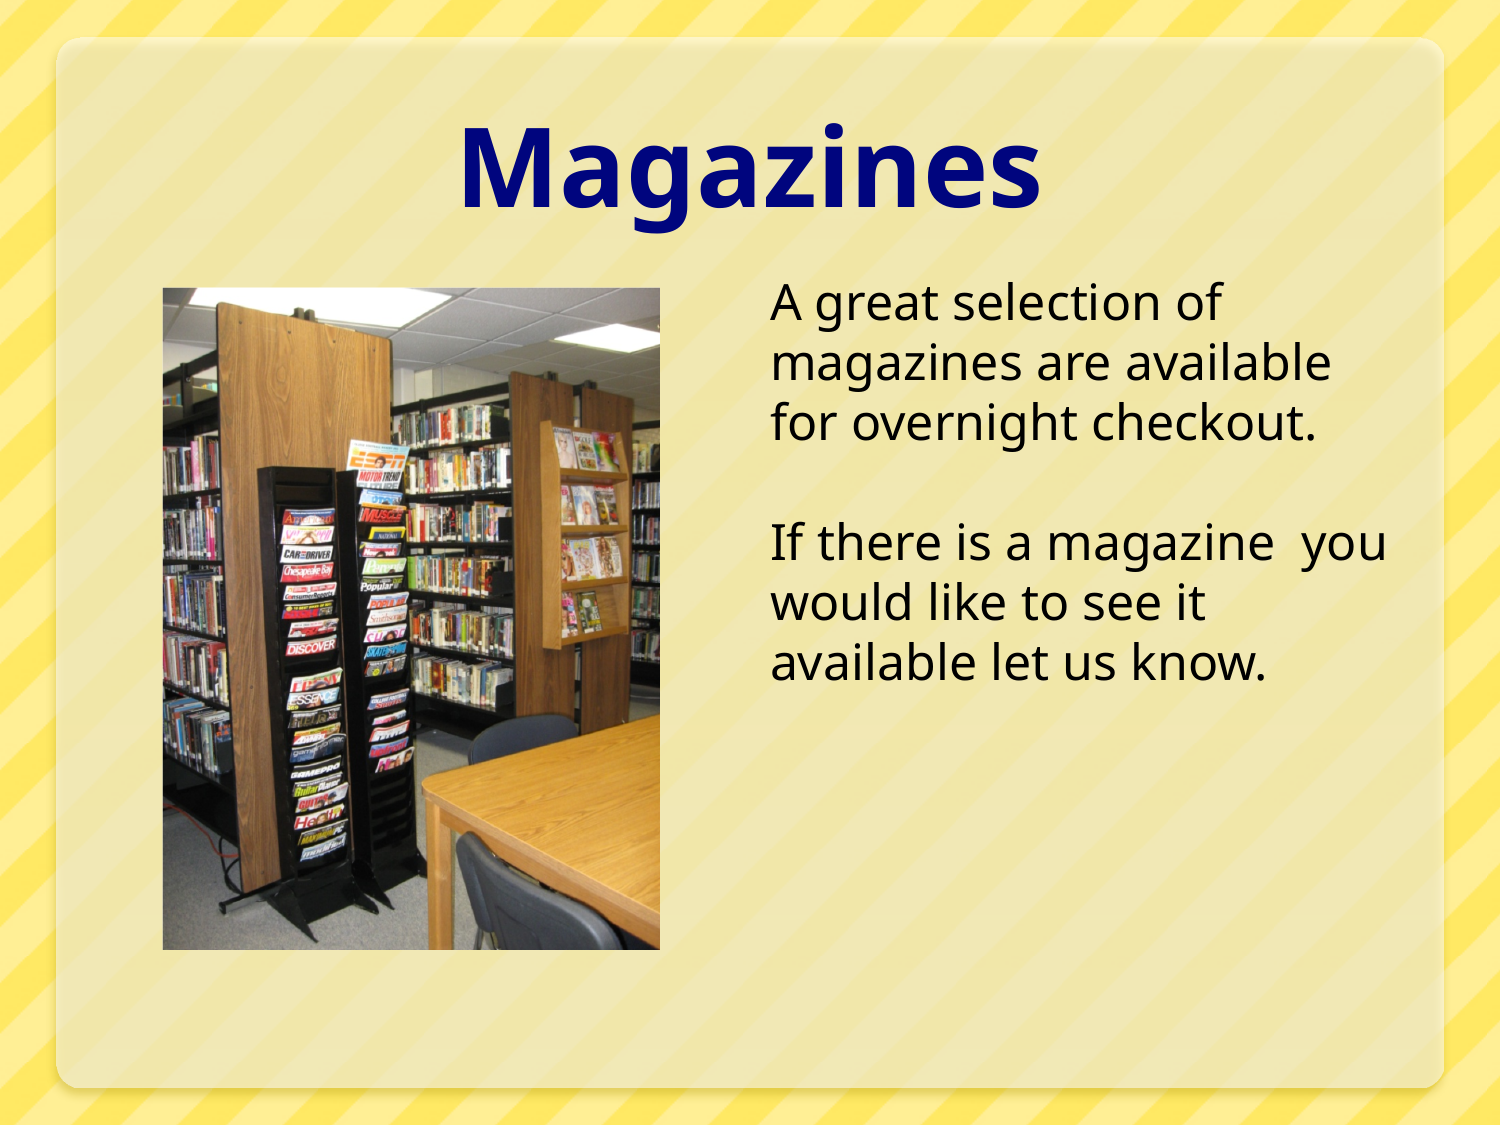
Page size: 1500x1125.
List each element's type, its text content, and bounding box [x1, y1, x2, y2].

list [79, 370, 743, 868]
picture [163, 868, 660, 949]
picture [163, 288, 660, 370]
title Magazines [75, 50, 1425, 238]
list A great selection of magazines are available for overnight checkout. If there is a magazine you would like to see it available let us know. [687, 262, 1413, 1005]
